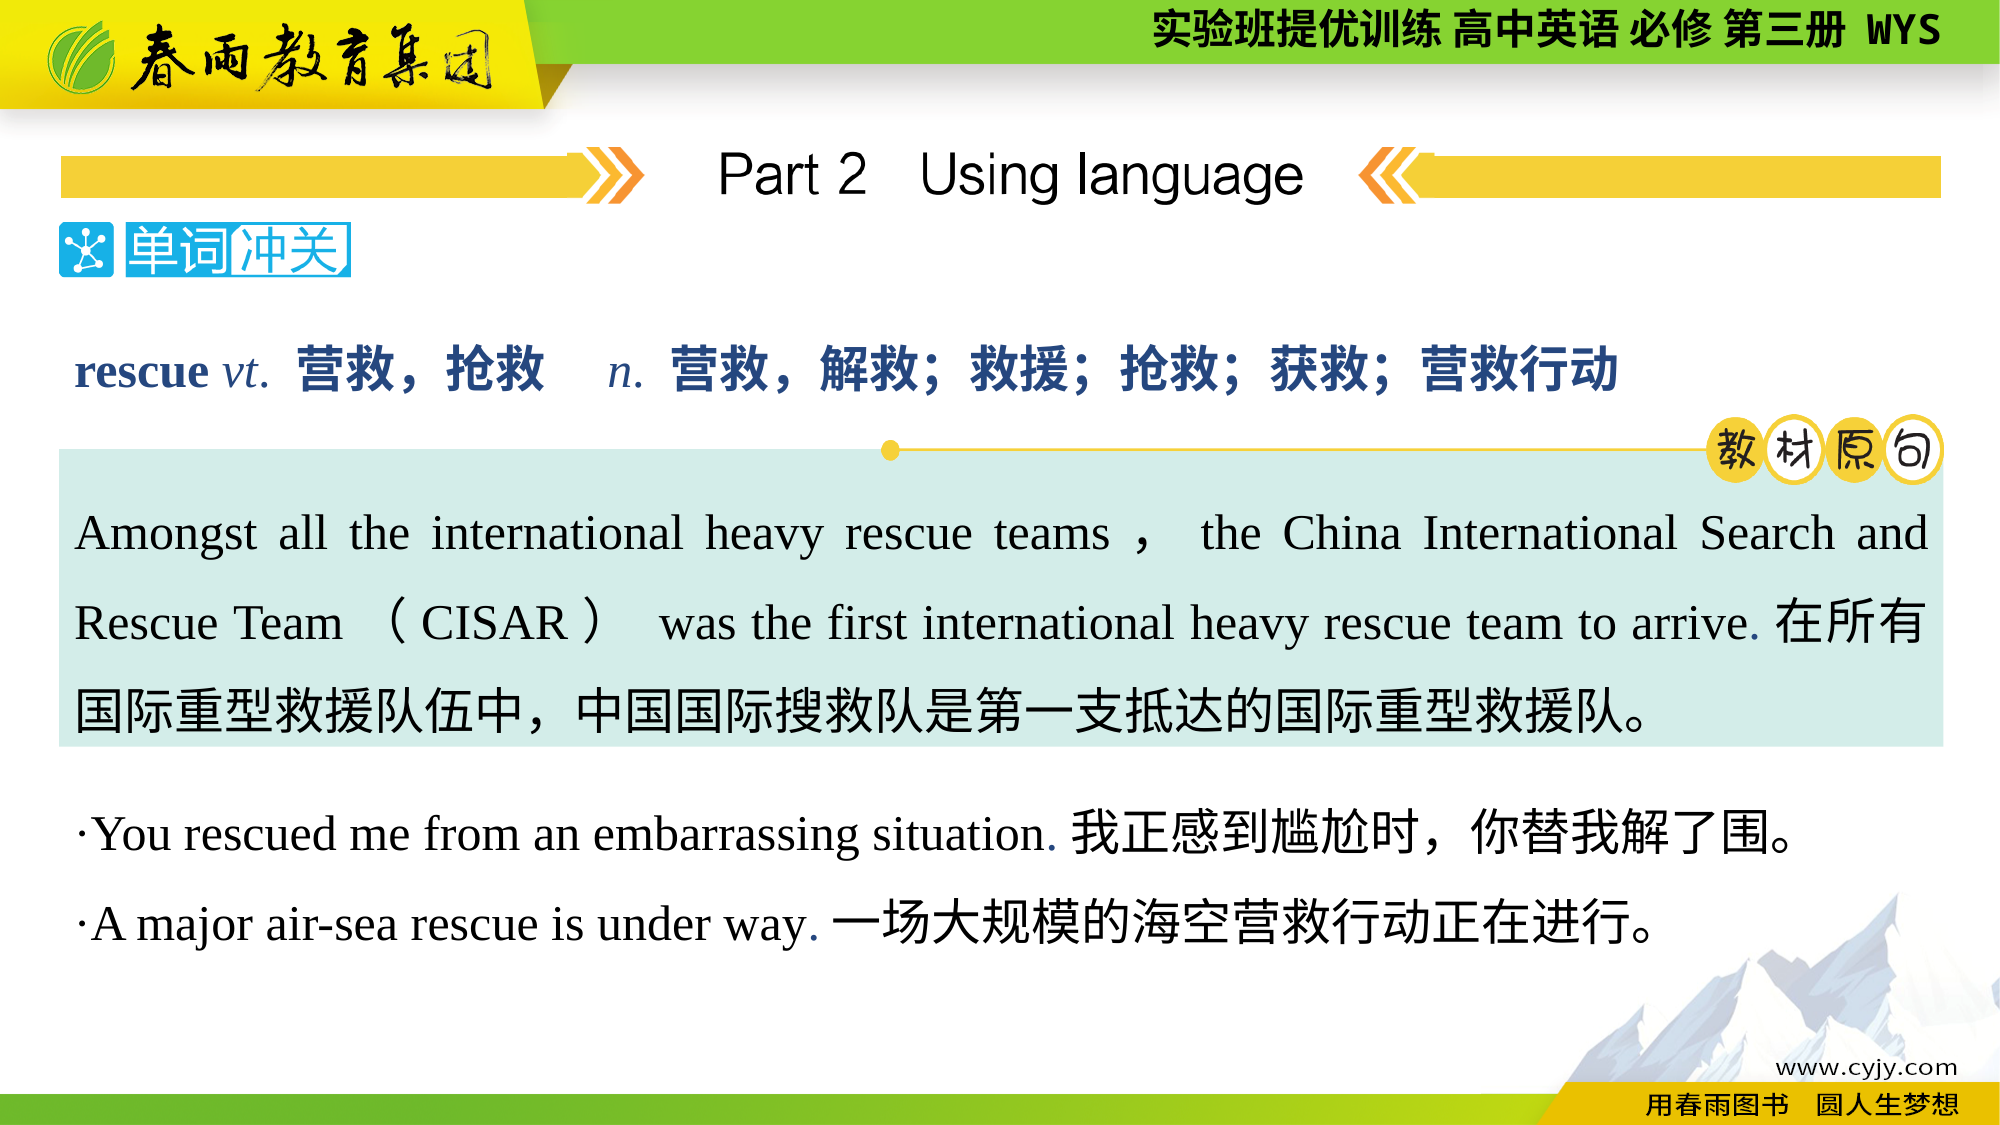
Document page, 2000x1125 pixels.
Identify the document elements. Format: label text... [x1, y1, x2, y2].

text_box ·You rescued me from an embarrassing situation.我正感到尴尬时，你替我解了围。 ·A major air-sea rescue is under way.一场大规模的海空营救行动正在进行。 [59, 763, 1944, 958]
list rescue vt. 营救，抢救 n. 营救，解救；救援；抢救；获救；营救行动 [59, 300, 1944, 395]
text_box Amongst all the international heavy rescue teams，the China International Search and Rescue Team（CISAR） was the first international heavy rescue team to arrive.在所有国际重型救援队伍中，中国国际搜救队是第一支抵达的国际重型救援队。 [59, 449, 1944, 747]
picture [0, 0, 2000, 1125]
